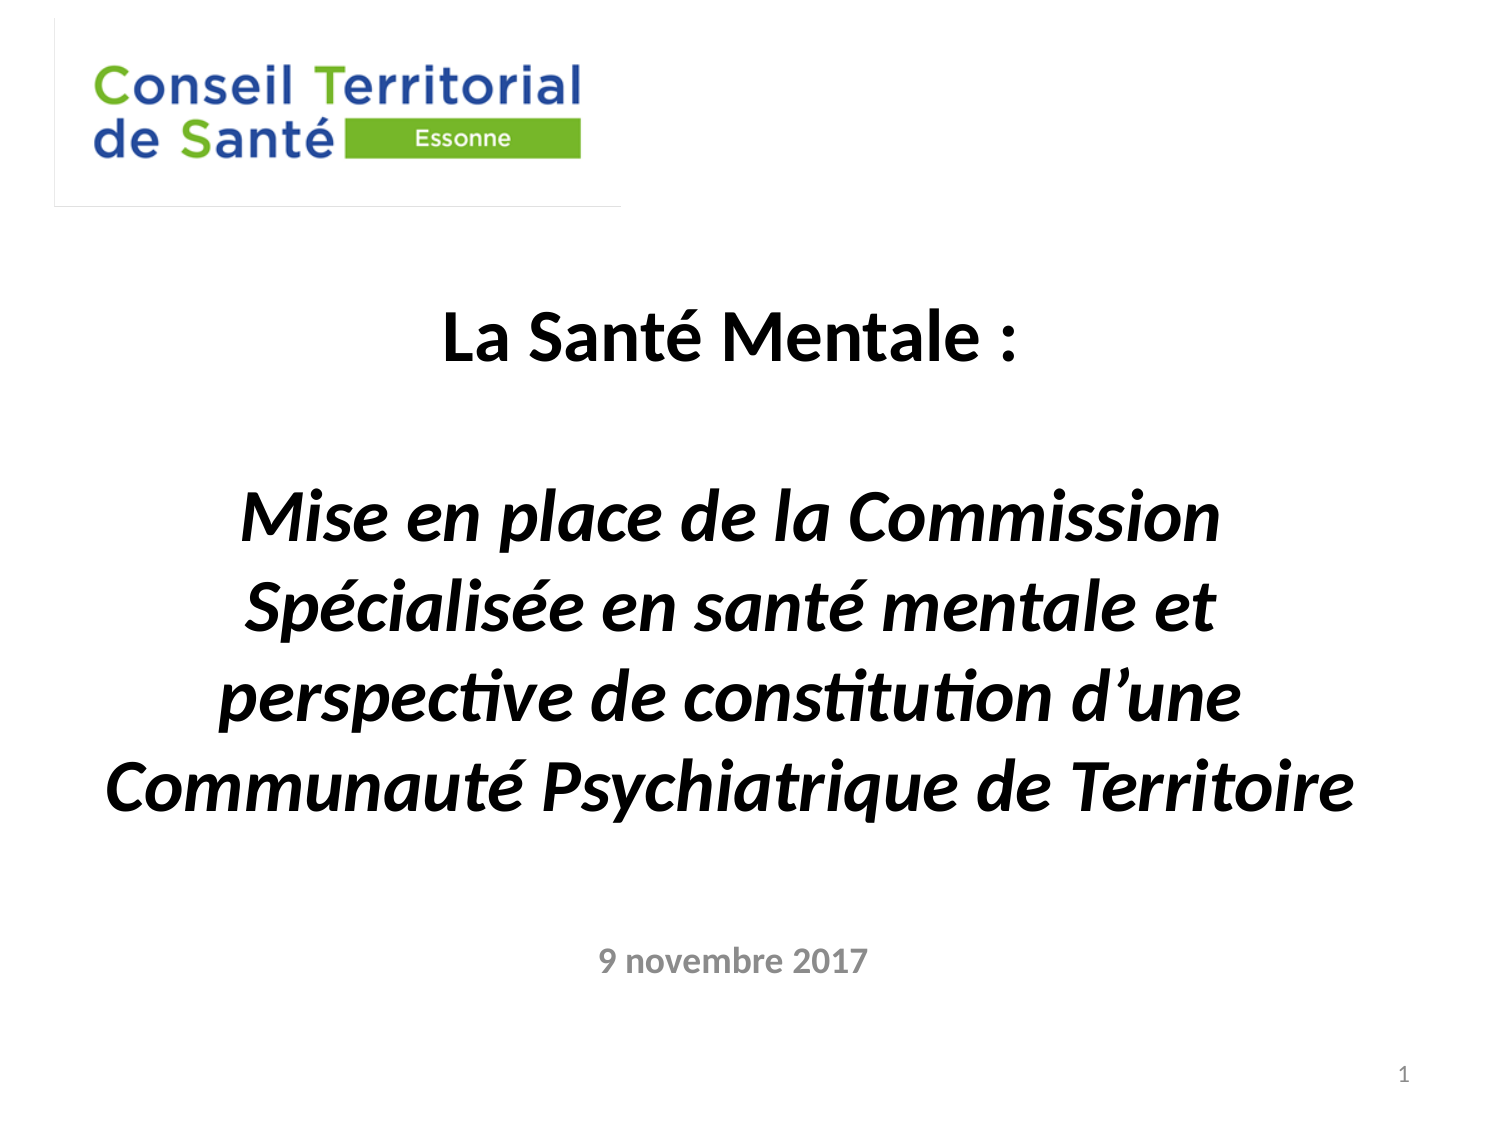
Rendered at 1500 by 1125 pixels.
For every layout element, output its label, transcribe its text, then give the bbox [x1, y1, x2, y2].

title La Santé Mentale : Mise en place de la Commission Spécialisée en santé mentale et perspective de constitution d’une Communauté Psychiatrique de Territoire [75, 196, 1388, 917]
slide_number 1 [1074, 1042, 1425, 1103]
subtitle 9 novembre 2017 [76, 928, 1390, 976]
picture [53, 18, 621, 209]
